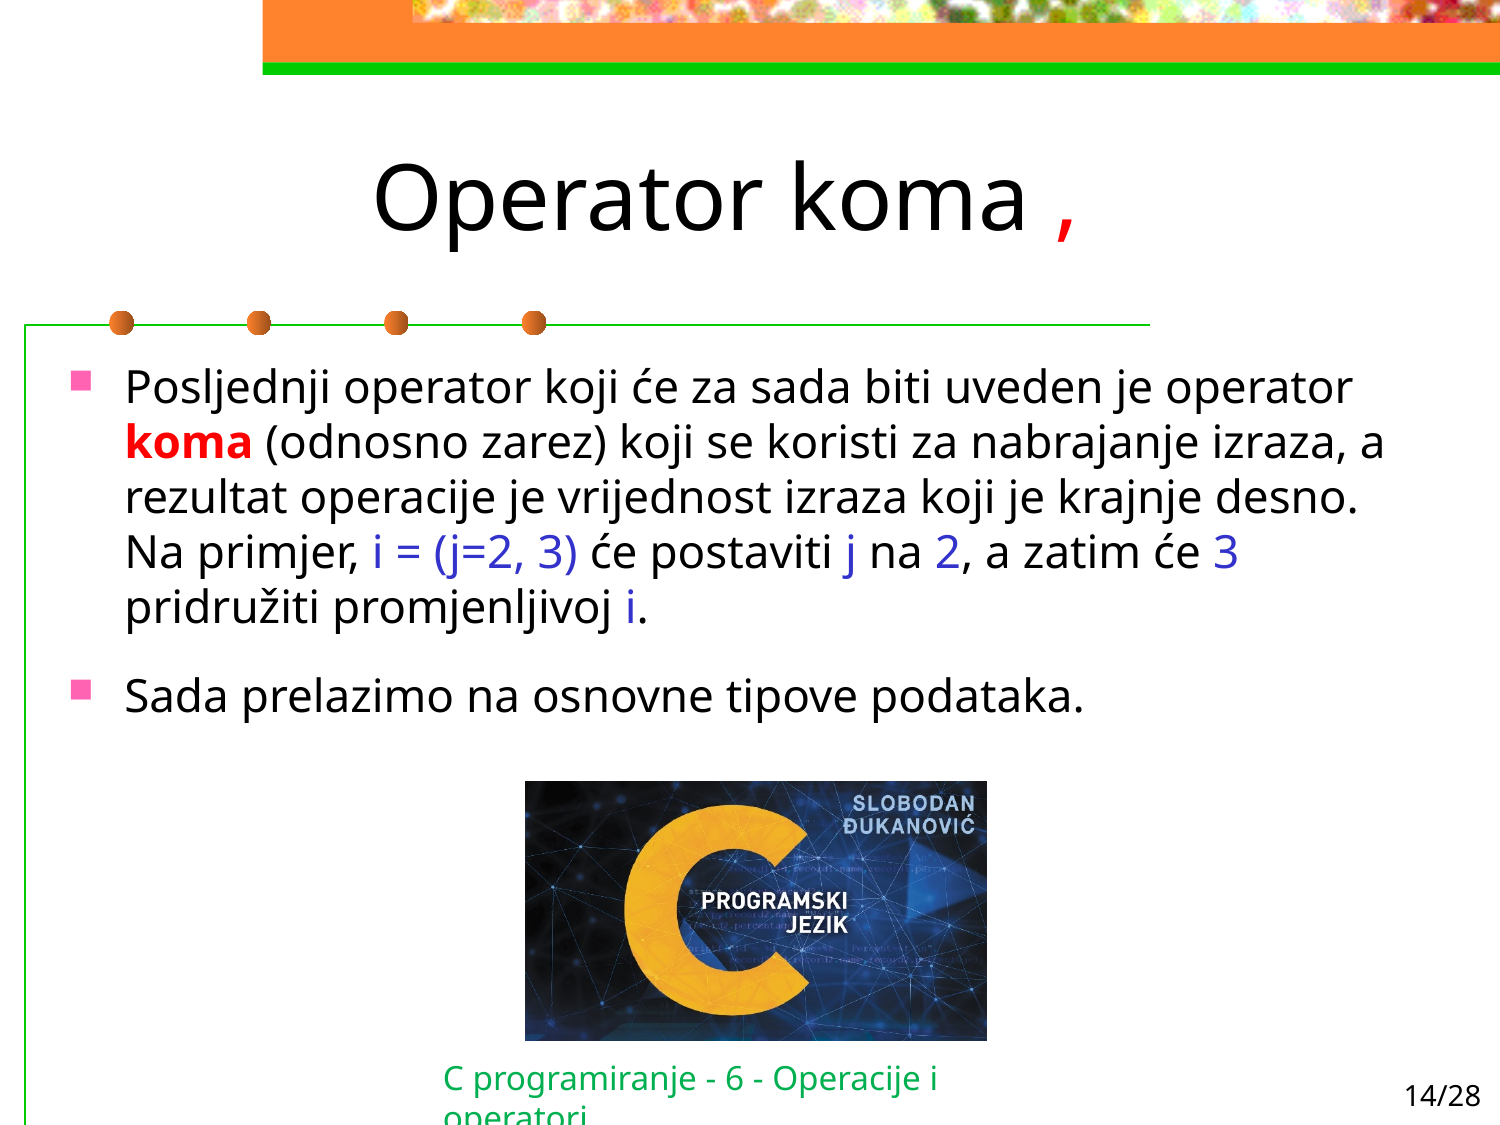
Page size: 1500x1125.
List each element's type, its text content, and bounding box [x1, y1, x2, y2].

text_box C programiranje - 6 - Operacije i operatori [428, 1049, 1087, 1125]
title Operator koma , [87, 99, 1363, 288]
picture [412, 0, 1500, 23]
picture [525, 781, 987, 1042]
list Posljednji operator koji će za sada biti uveden je operator koma (odnosno zarez) koji se koristi za nabrajanje izraza, a rezultat operacije je vrijednost izraza koji je krajnje desno. Na primjer, i = (j=2, 3) će postaviti j na 2, a zatim će 3 pridružiti promjenljivoj i. Sada prelazimo na osnovne tipove podataka. [53, 350, 1412, 976]
slide_number 14/28 [1364, 1049, 1497, 1125]
